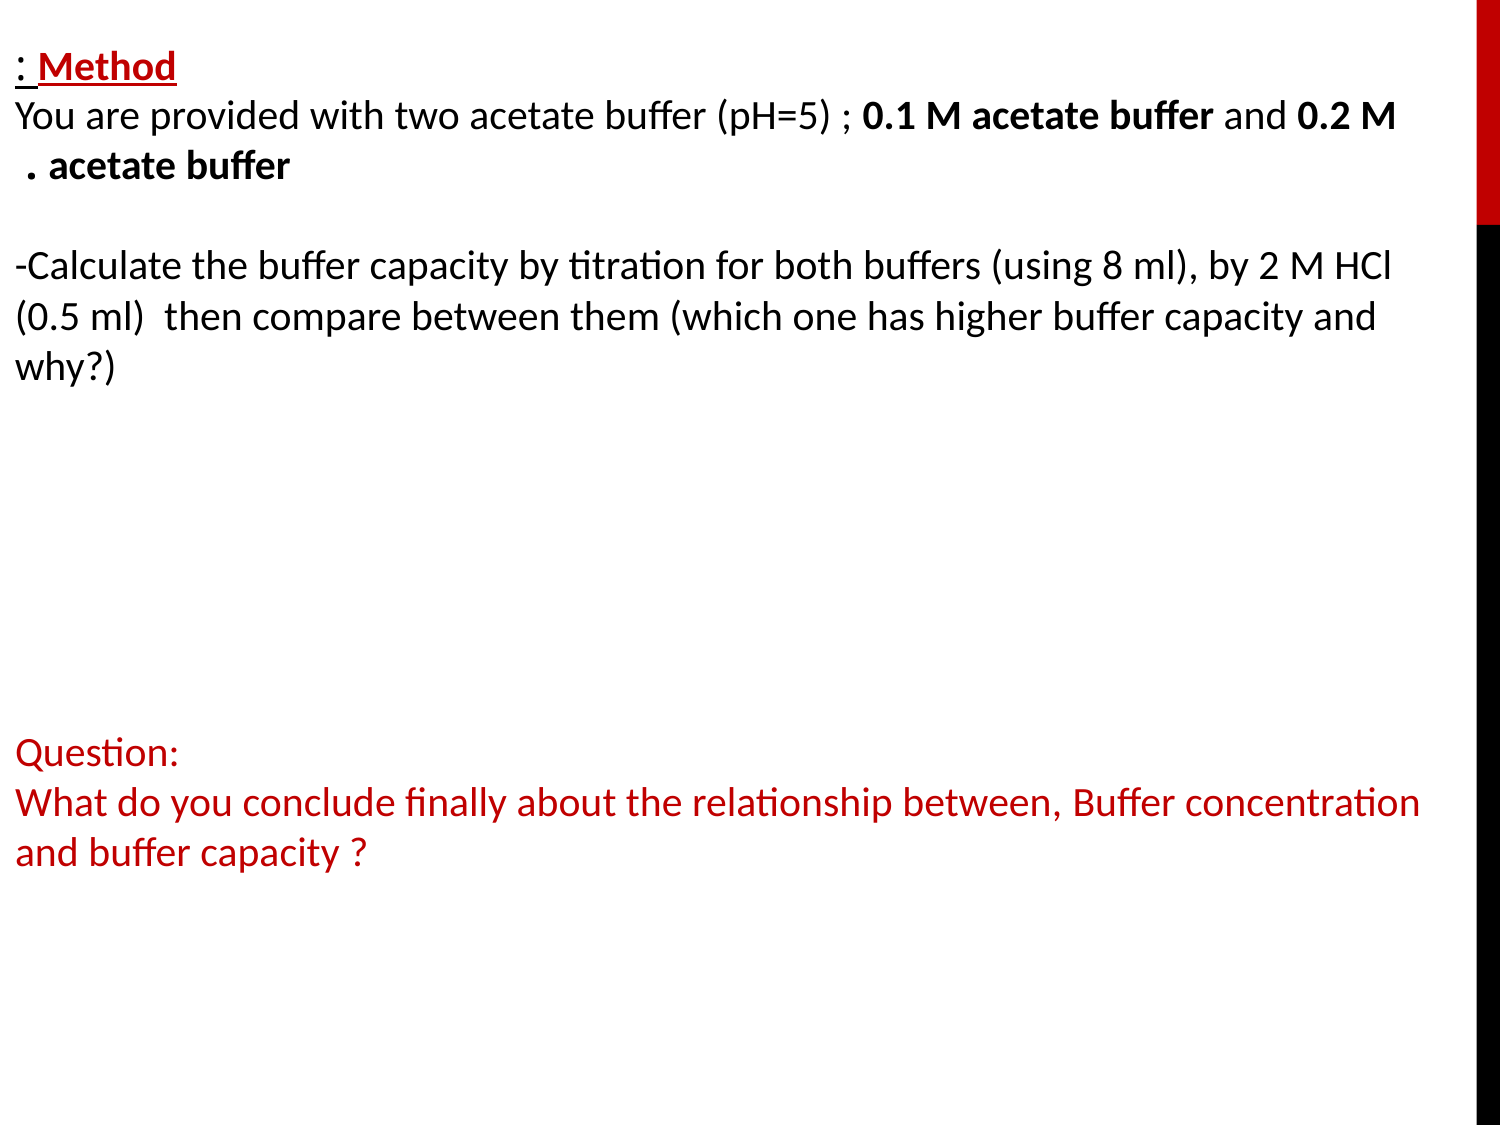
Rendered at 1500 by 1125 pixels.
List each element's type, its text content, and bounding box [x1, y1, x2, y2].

text_box Question: What do you conclude finally about the relationship between, Buffer concentration and buffer capacity ? [0, 717, 1471, 883]
text_box Method : You are provided with two acetate buffer (pH=5) ; 0.1 M acetate buffer and 0.2 M acetate buffer . -Calculate the buffer capacity by titration for both buffers (using 8 ml), by 2 M HCl (0.5 ml) then compare between them (which one has higher buffer capacity and why?) [0, 30, 1447, 396]
